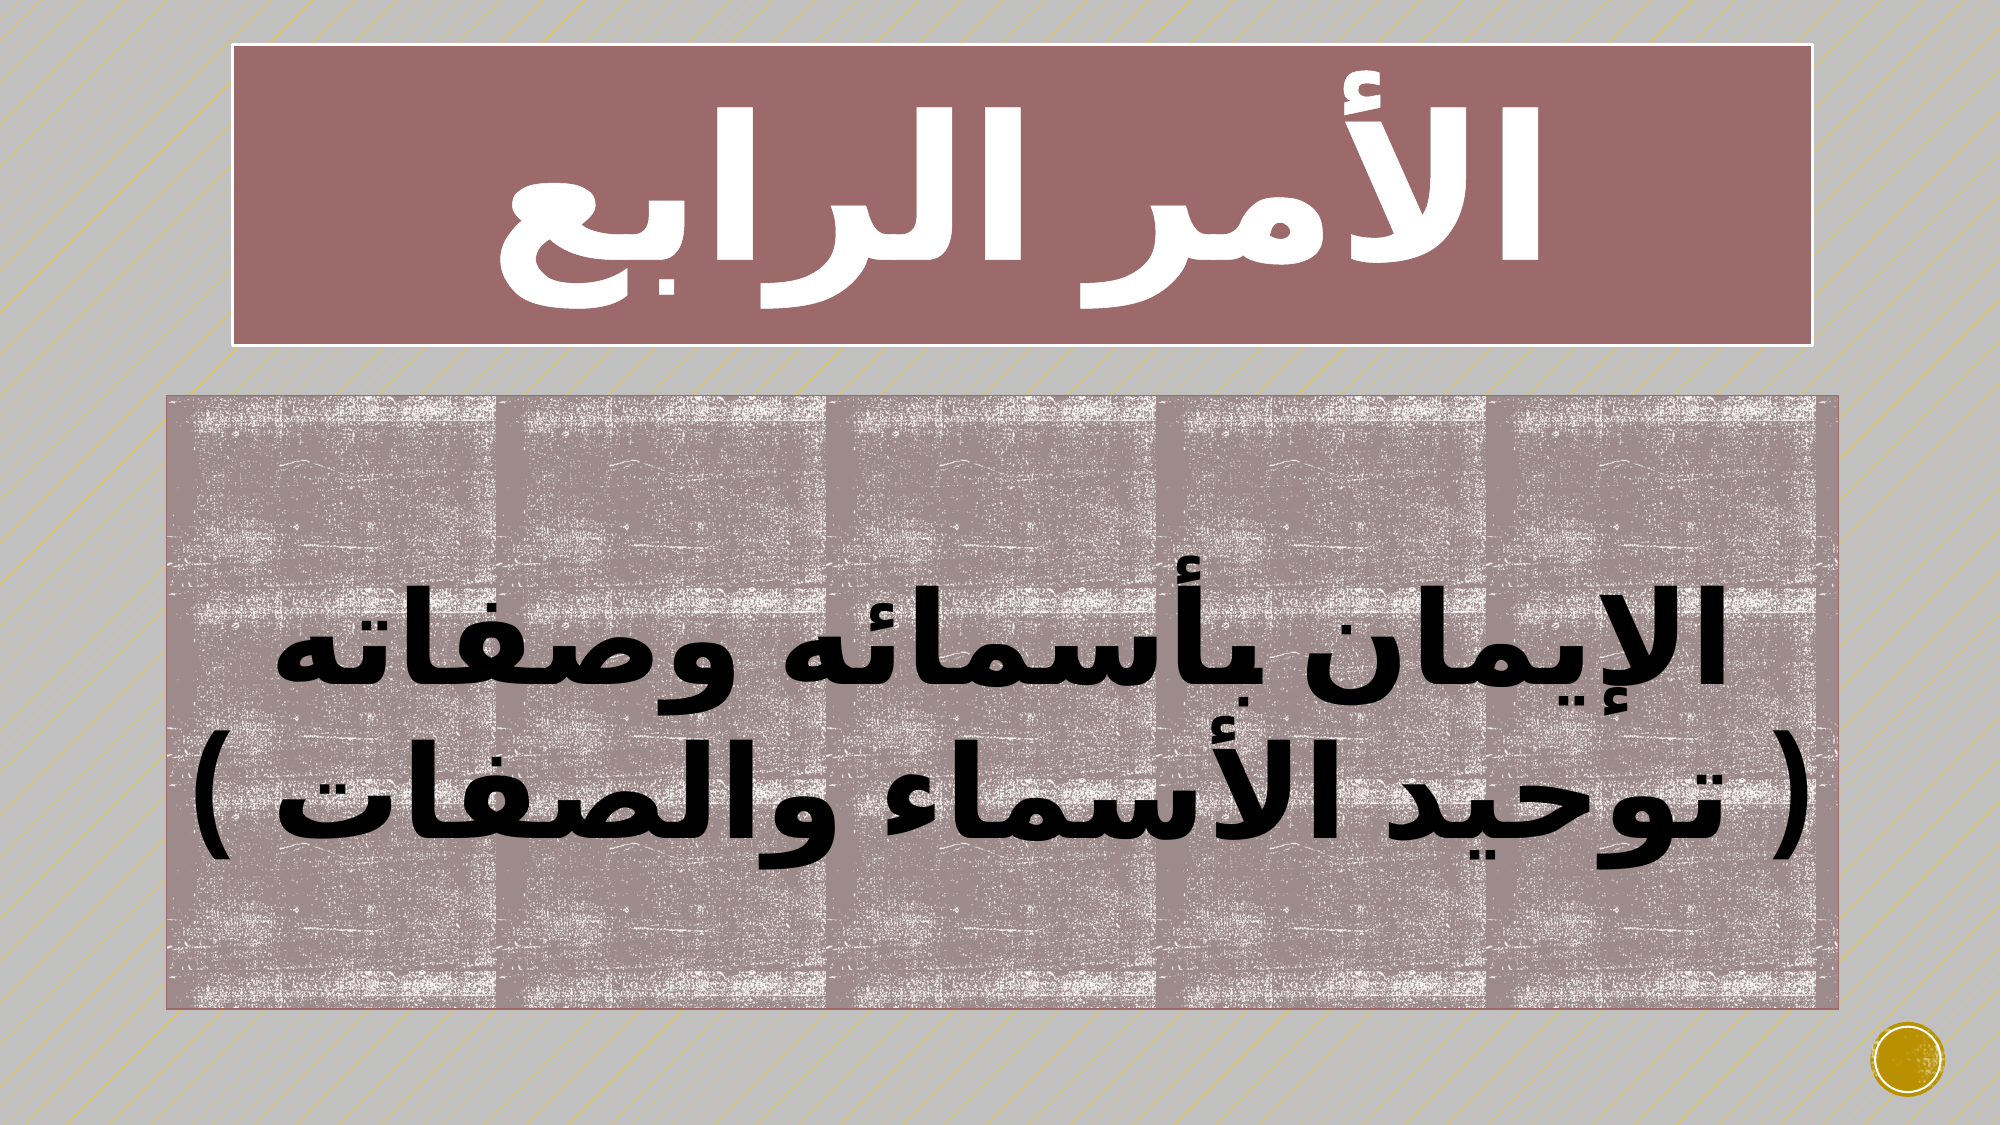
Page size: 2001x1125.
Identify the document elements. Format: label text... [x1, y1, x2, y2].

title الأمر الرابع [231, 43, 1814, 347]
list الإيمان بأسمائه وصفاته ( توحيد الأسماء والصفات ) [166, 395, 1839, 1010]
